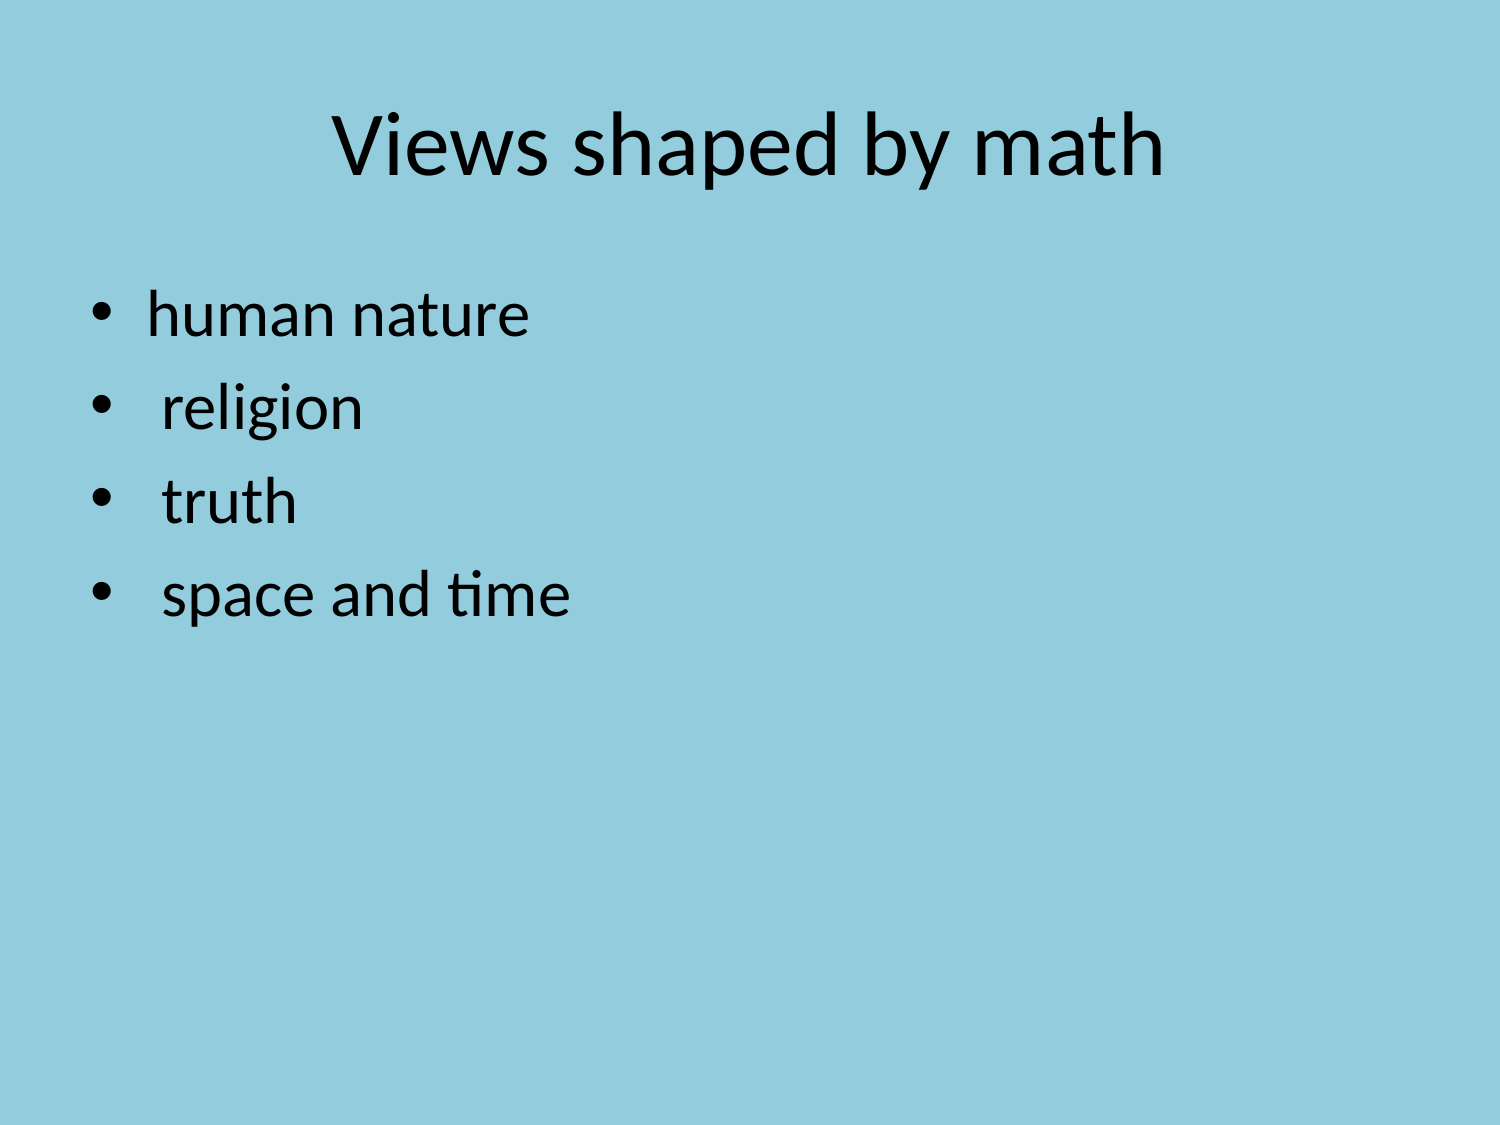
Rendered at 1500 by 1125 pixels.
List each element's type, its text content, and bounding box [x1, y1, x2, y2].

title Views shaped by math [75, 45, 1425, 233]
list human nature religion truth space and time [75, 262, 1425, 1005]
